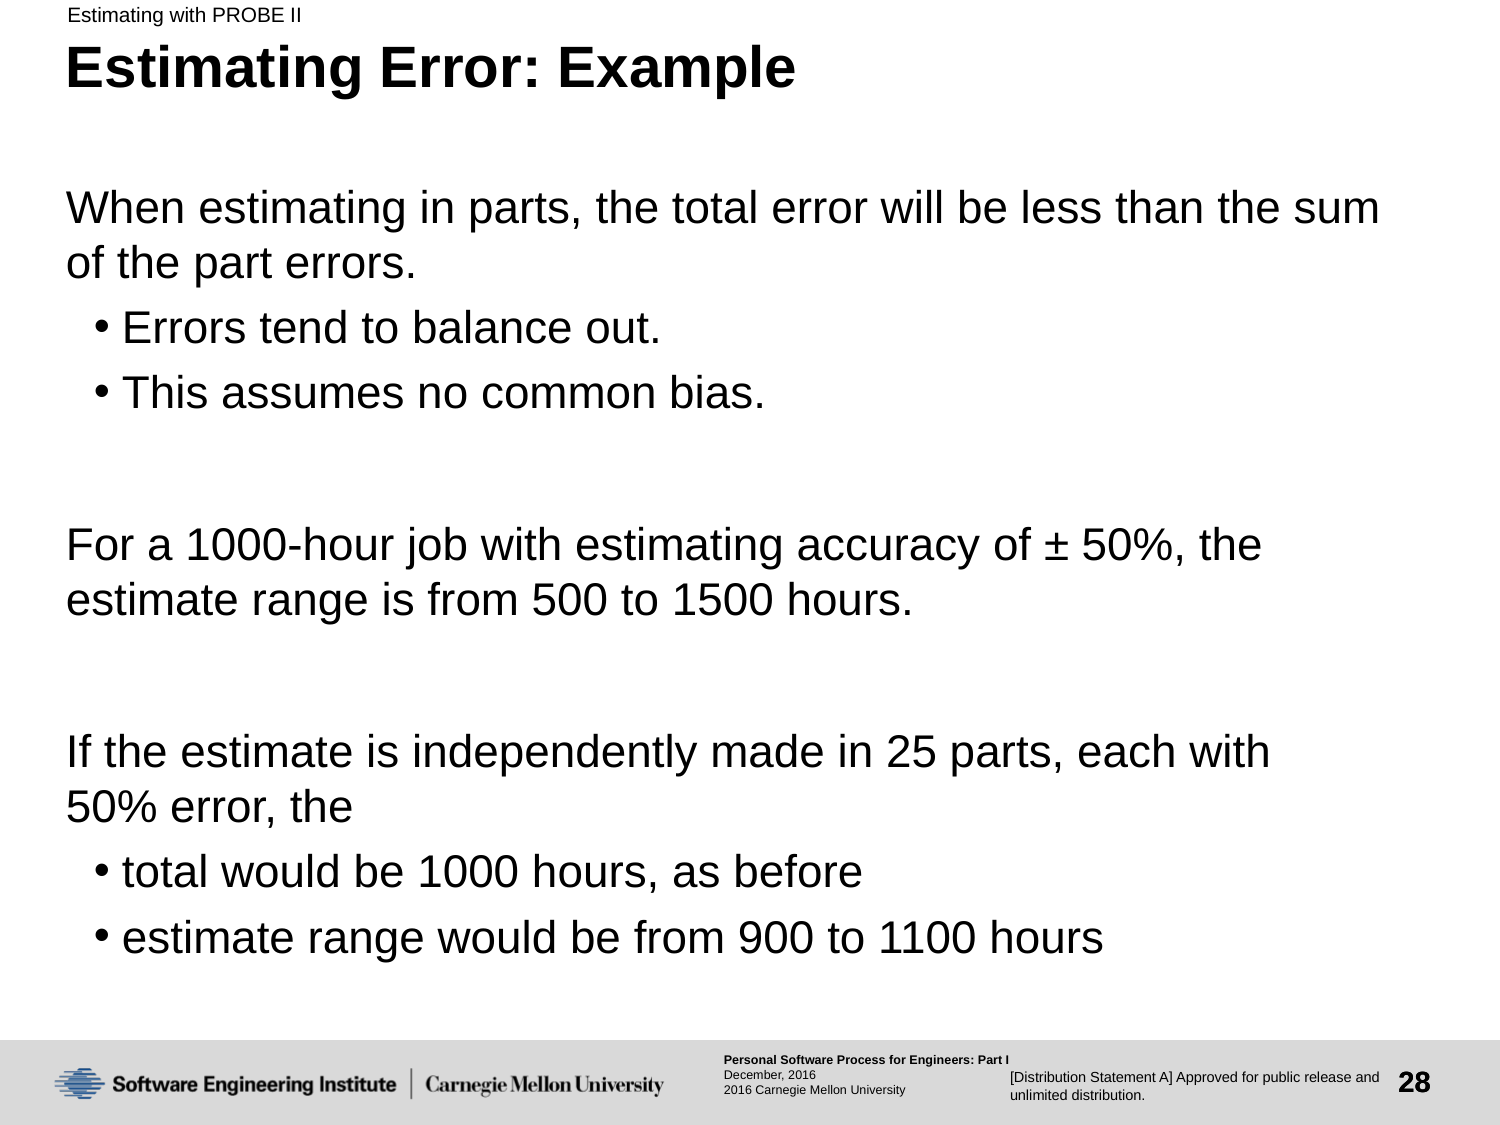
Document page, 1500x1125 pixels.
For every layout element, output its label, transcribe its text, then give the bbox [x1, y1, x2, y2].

picture [46, 1061, 673, 1104]
list When estimating in parts, the total error will be less than the sum of the part errors. Errors tend to balance out. This assumes no common bias. For a 1000-hour job with estimating accuracy of ± 50%, the estimate range is from 500 to 1500 hours. If the estimate is independently made in 25 parts, each with 50% error, the total would be 1000 hours, as before estimate range would be from 900 to 1100 hours [65, 177, 1431, 1000]
text_box Estimating with PROBE II [67, 1, 752, 27]
title Estimating Error: Example [65, 37, 1313, 148]
